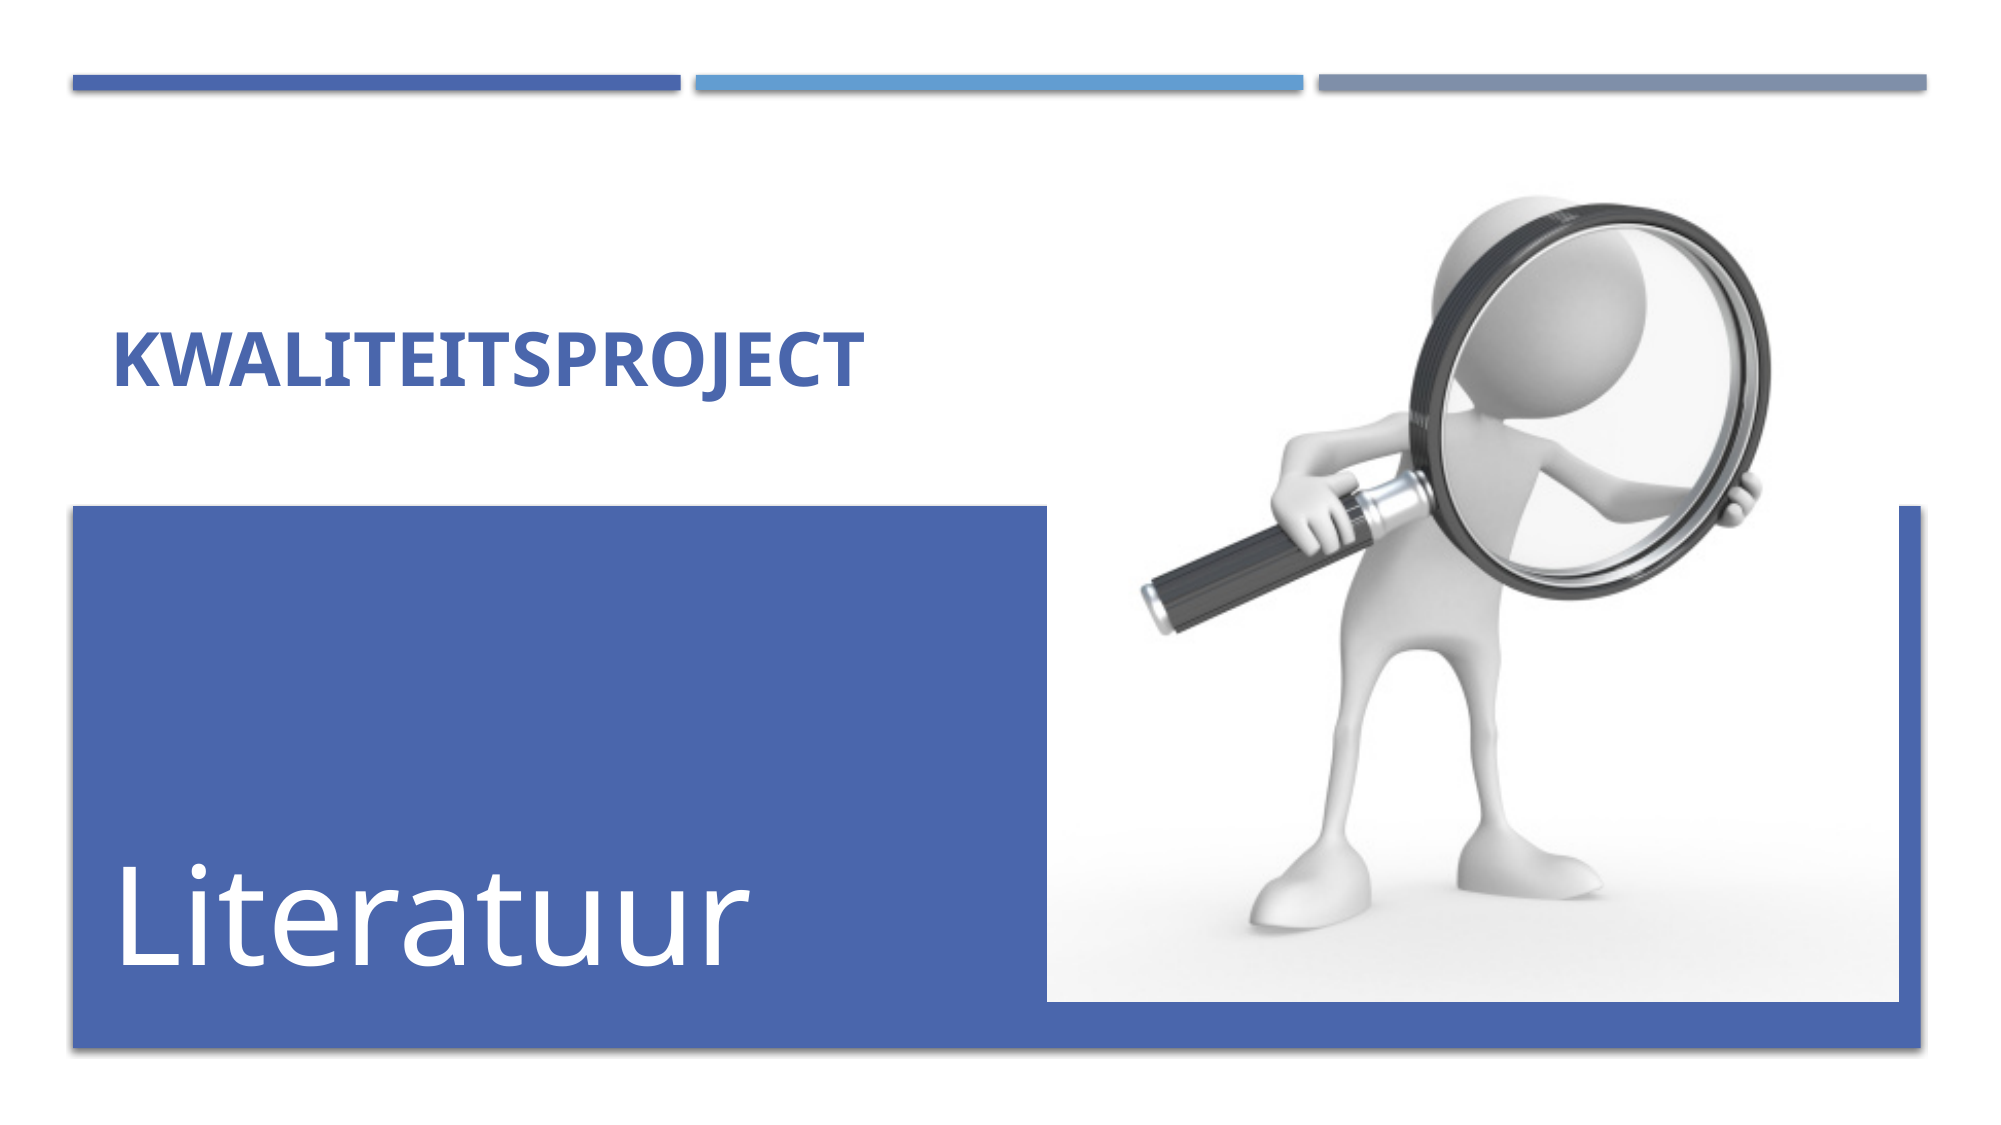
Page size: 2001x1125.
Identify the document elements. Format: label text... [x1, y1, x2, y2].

text_box Literatuur [95, 820, 859, 1000]
title Kwaliteitsproject [95, 167, 1041, 410]
picture [1046, 150, 1900, 1003]
